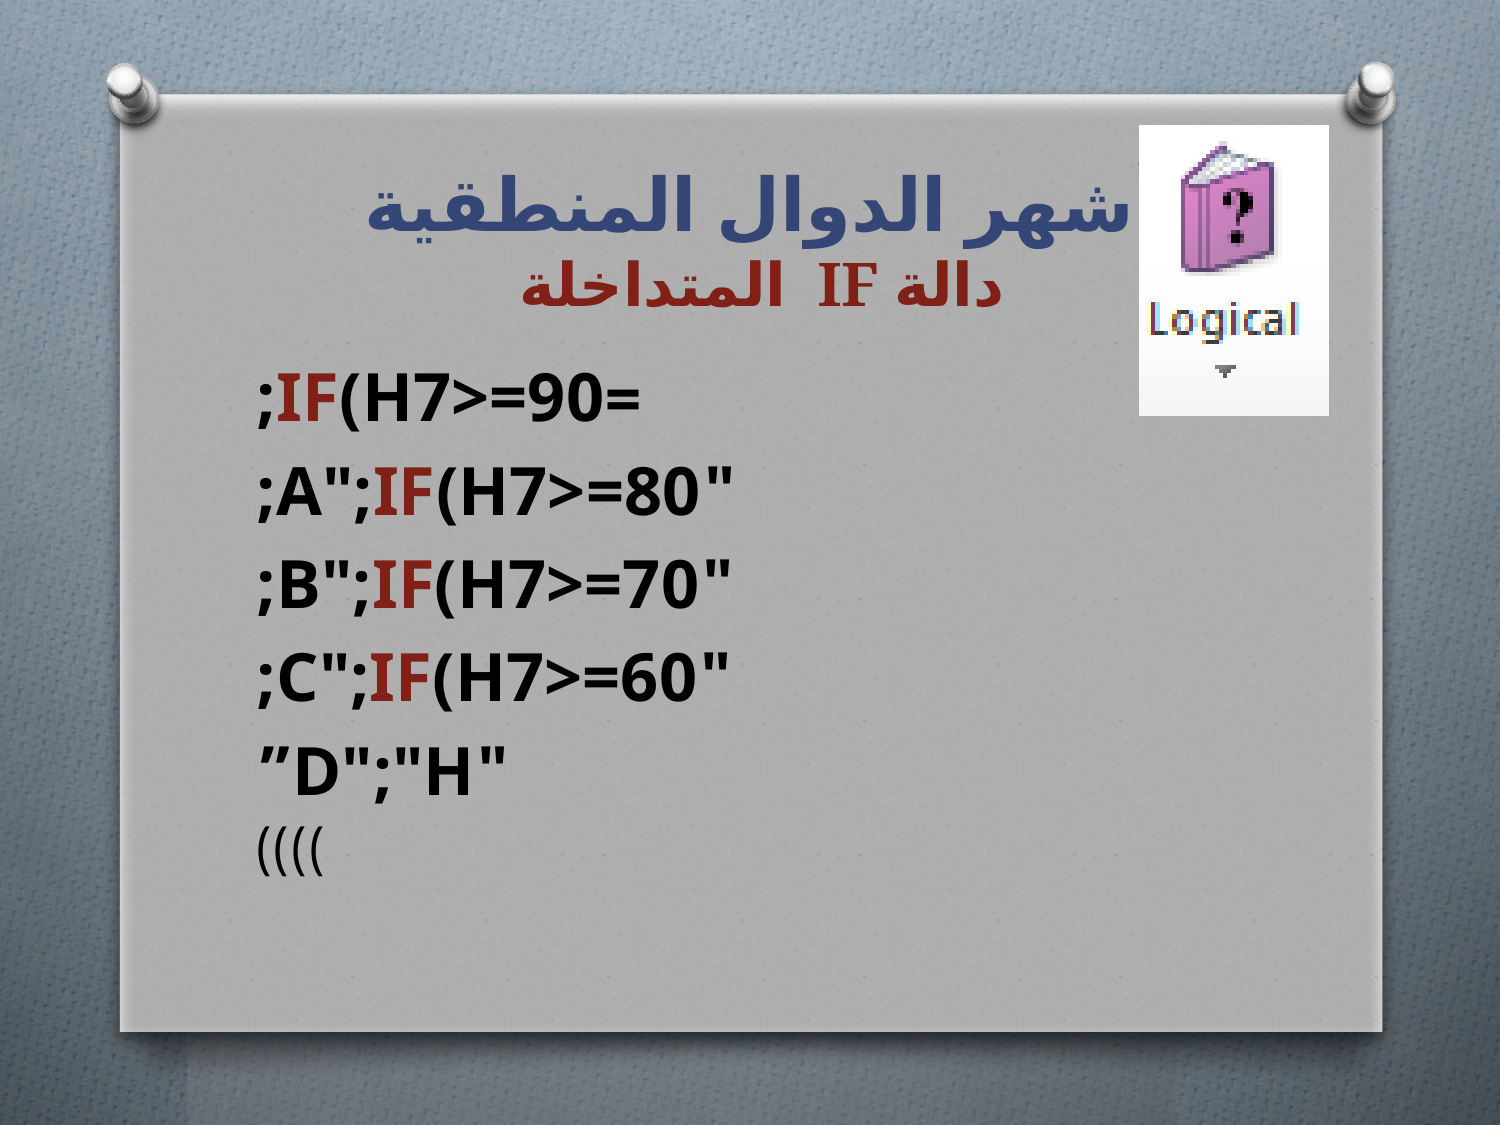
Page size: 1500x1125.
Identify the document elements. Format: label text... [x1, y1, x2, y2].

picture [1317, 35, 1439, 156]
list =IF(H7>=90; "A";IF(H7>=80; "B";IF(H7>=70; "C";IF(H7>=60; "D";"H” )))) [240, 347, 1257, 939]
picture [75, 29, 198, 153]
picture [1139, 125, 1329, 416]
text_box أشهر الدوال المنطقية دالة IF المتداخلة [348, 125, 1139, 327]
